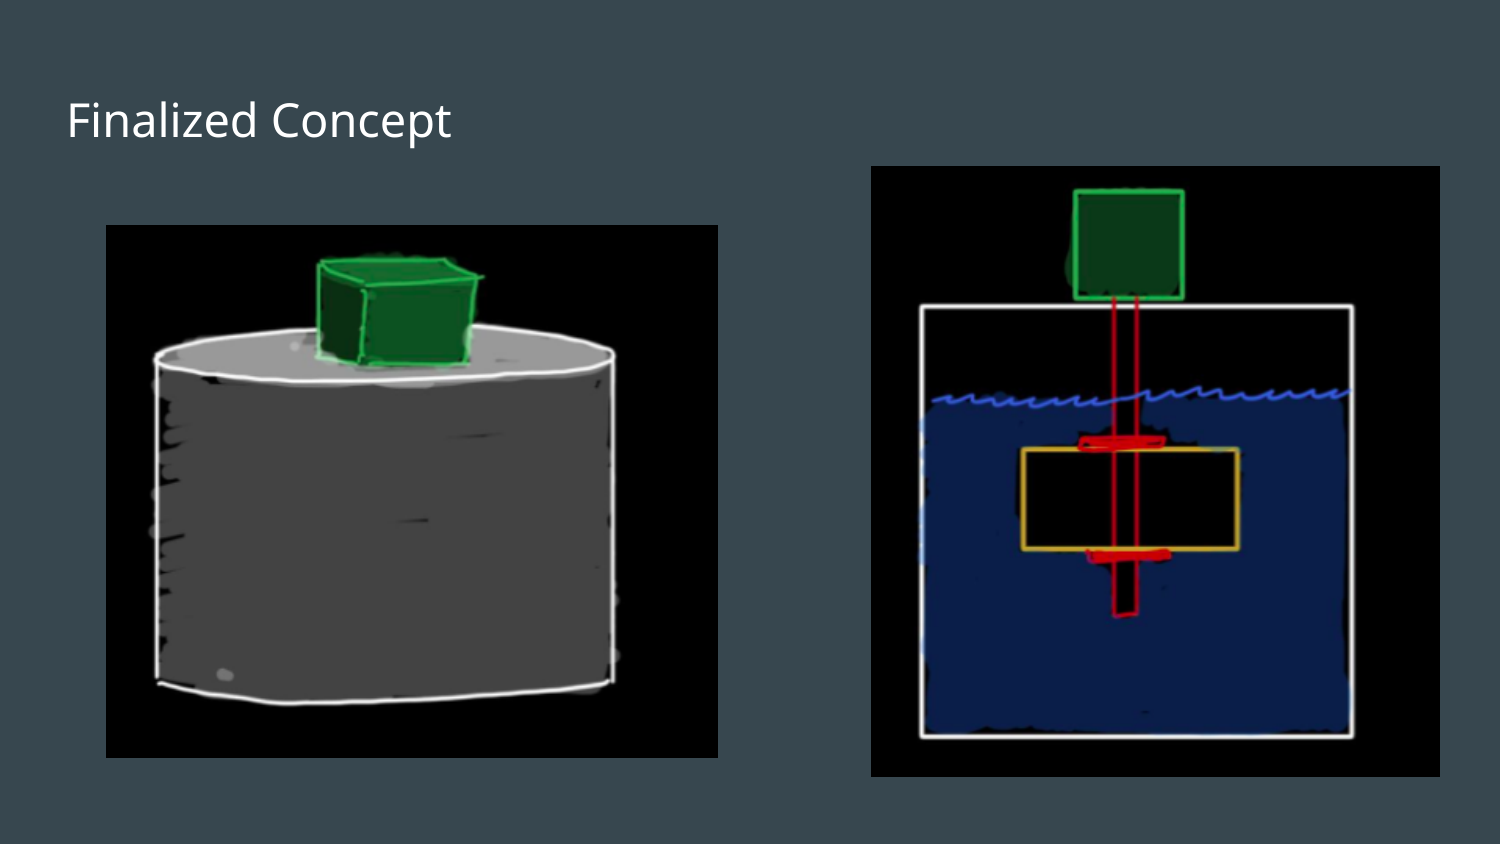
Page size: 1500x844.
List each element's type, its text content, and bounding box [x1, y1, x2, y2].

title Finalized Concept [51, 72, 1449, 167]
picture [106, 224, 718, 759]
picture [870, 166, 1441, 778]
